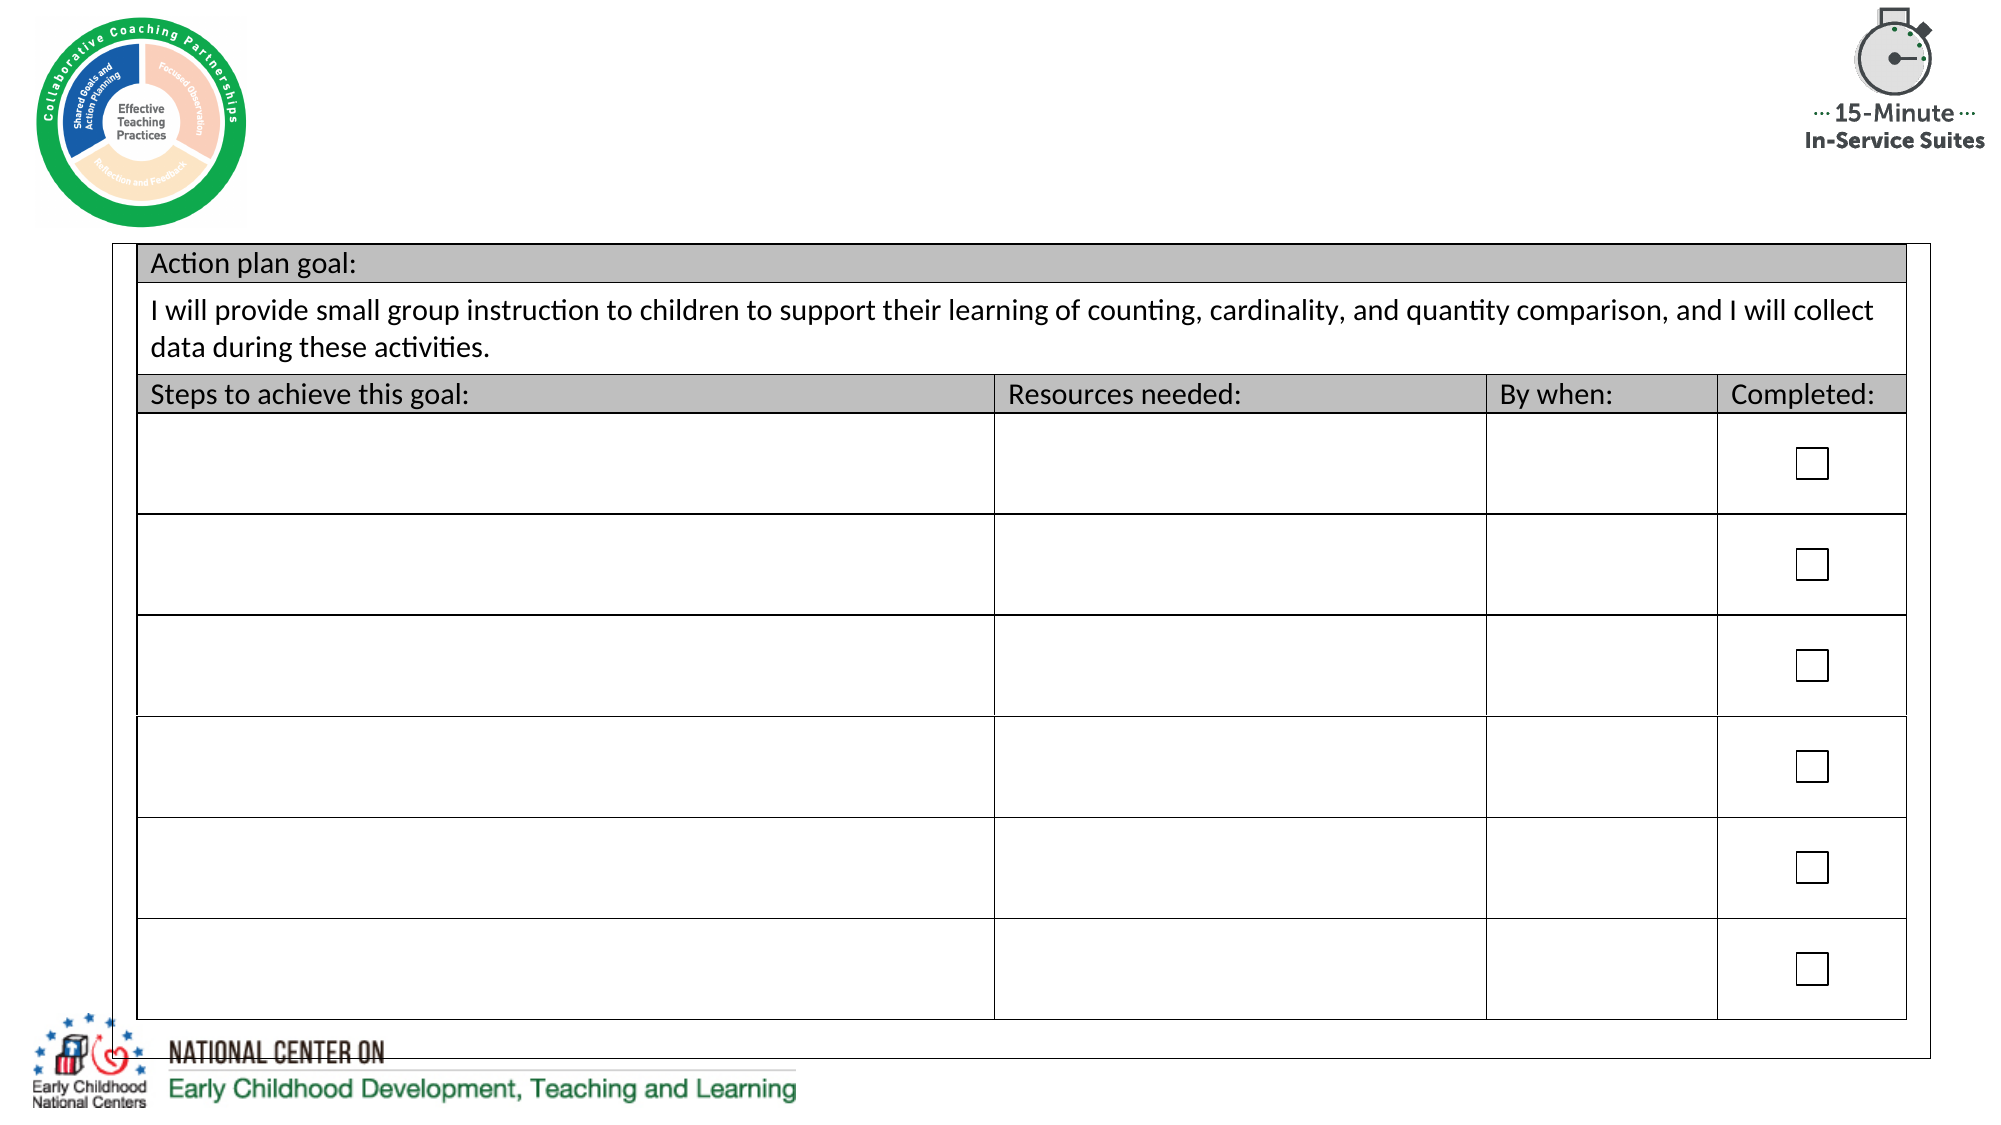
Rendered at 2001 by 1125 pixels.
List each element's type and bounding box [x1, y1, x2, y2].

picture [35, 16, 247, 228]
picture [33, 243, 1931, 1108]
picture [1790, 0, 1999, 161]
